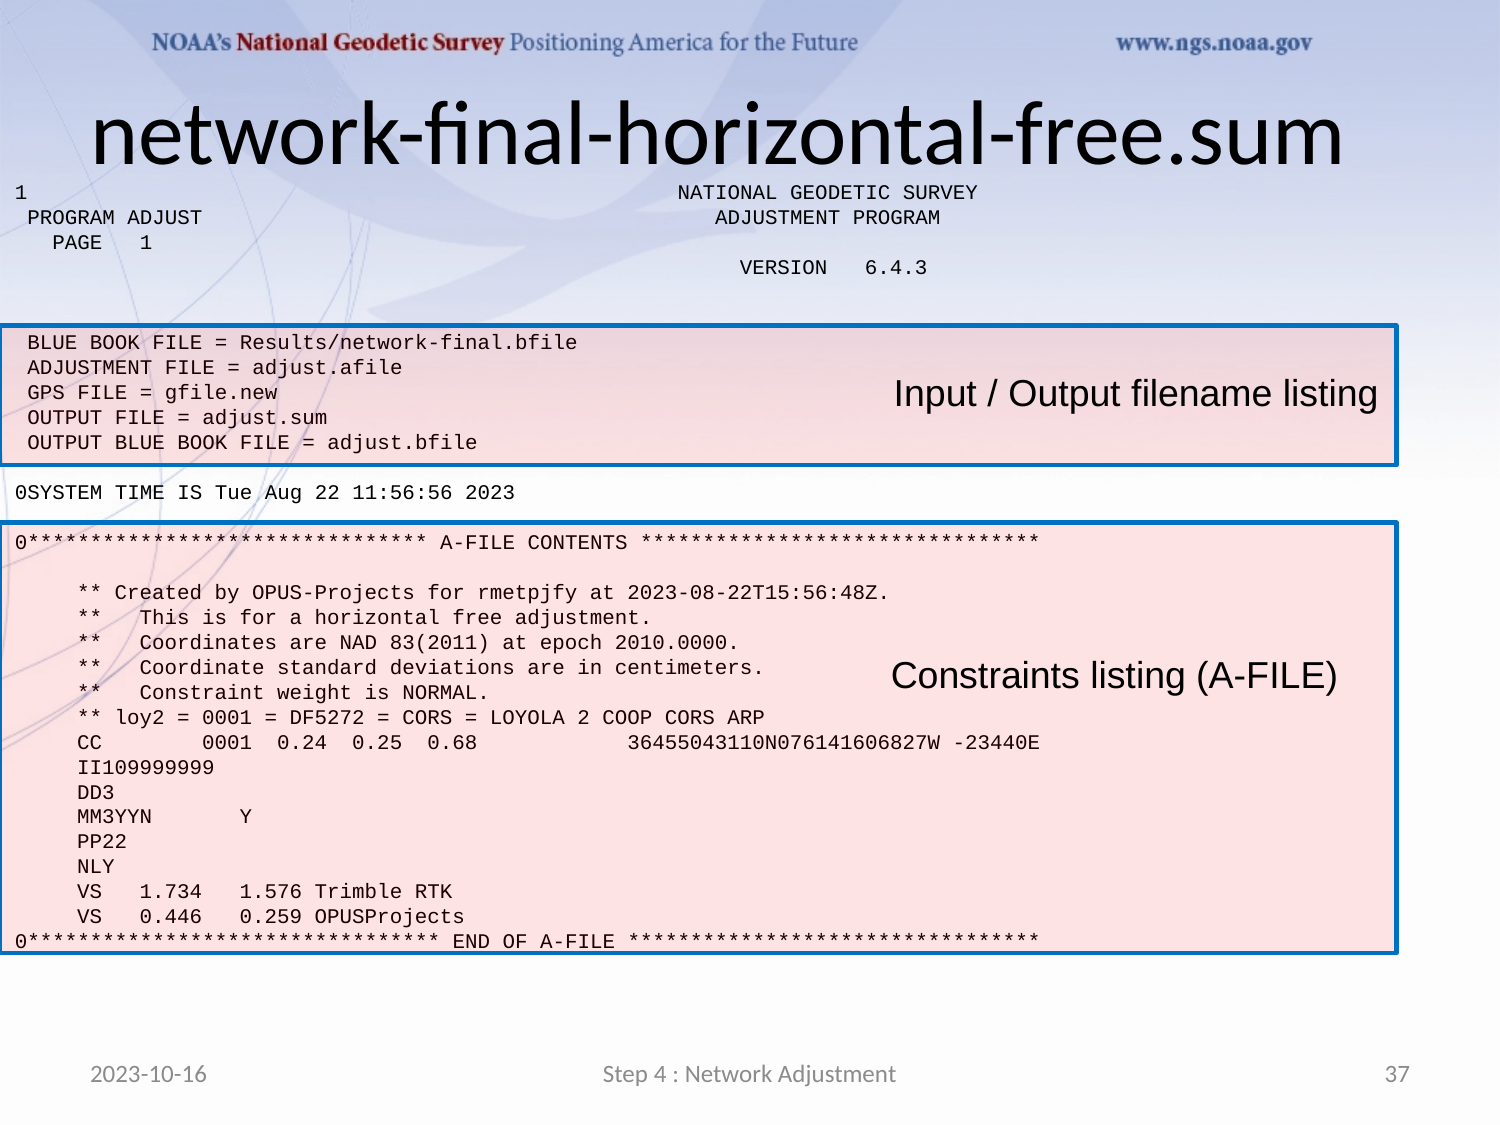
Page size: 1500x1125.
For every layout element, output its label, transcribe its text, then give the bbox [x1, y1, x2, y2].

text_box Input / Output filename listing [878, 361, 1394, 422]
slide_number 37 [1074, 1042, 1425, 1103]
picture [0, 1036, 1500, 1125]
text_box [0, 323, 1399, 467]
footer Step 4 : Network Adjustment [512, 1042, 988, 1103]
title network-final-horizontal-free.sum [74, 74, 1426, 171]
picture [0, 0, 1500, 171]
text_box 1 NATIONAL GEODETIC SURVEY PROGRAM ADJUST ADJUSTMENT PROGRAM PAGE 1 VERSION 6.4.3 BLUE BOOK FILE = Results/network-final.bfile ADJUSTMENT FILE = adjust.afile GPS FILE = gfile.new OUTPUT FILE = adjust.sum OUTPUT BLUE BOOK FILE = adjust.bfile 0SYSTEM TIME IS Tue Aug 22 11:56:56 2023 0******************************** A-FILE CONTENTS ******************************** ** Created by OPUS-Projects for rmetpjfy at 2023-08-22T15:56:48Z. ** This is for a horizontal free adjustment. ** Coordinates are NAD 83(2011) at epoch 2010.0000. ** Coordinate standard deviations are in centimeters. ** Constraint weight is NORMAL. ** loy2 = 0001 = DF5272 = CORS = LOYOLA 2 COOP CORS ARP CC 0001 0.24 0.25 0.68 36455043110N076141606827W -23440E II109999999 DD3 MM3YYN Y PP22 NLY VS 1.734 1.576 Trimble RTK VS 0.446 0.259 OPUSProjects 0********************************* END OF A-FILE ********************************* [0, 171, 1500, 1036]
text_box Constraints listing (A-FILE) [876, 643, 1381, 704]
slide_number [75, 1042, 425, 1103]
text_box [0, 520, 1399, 955]
